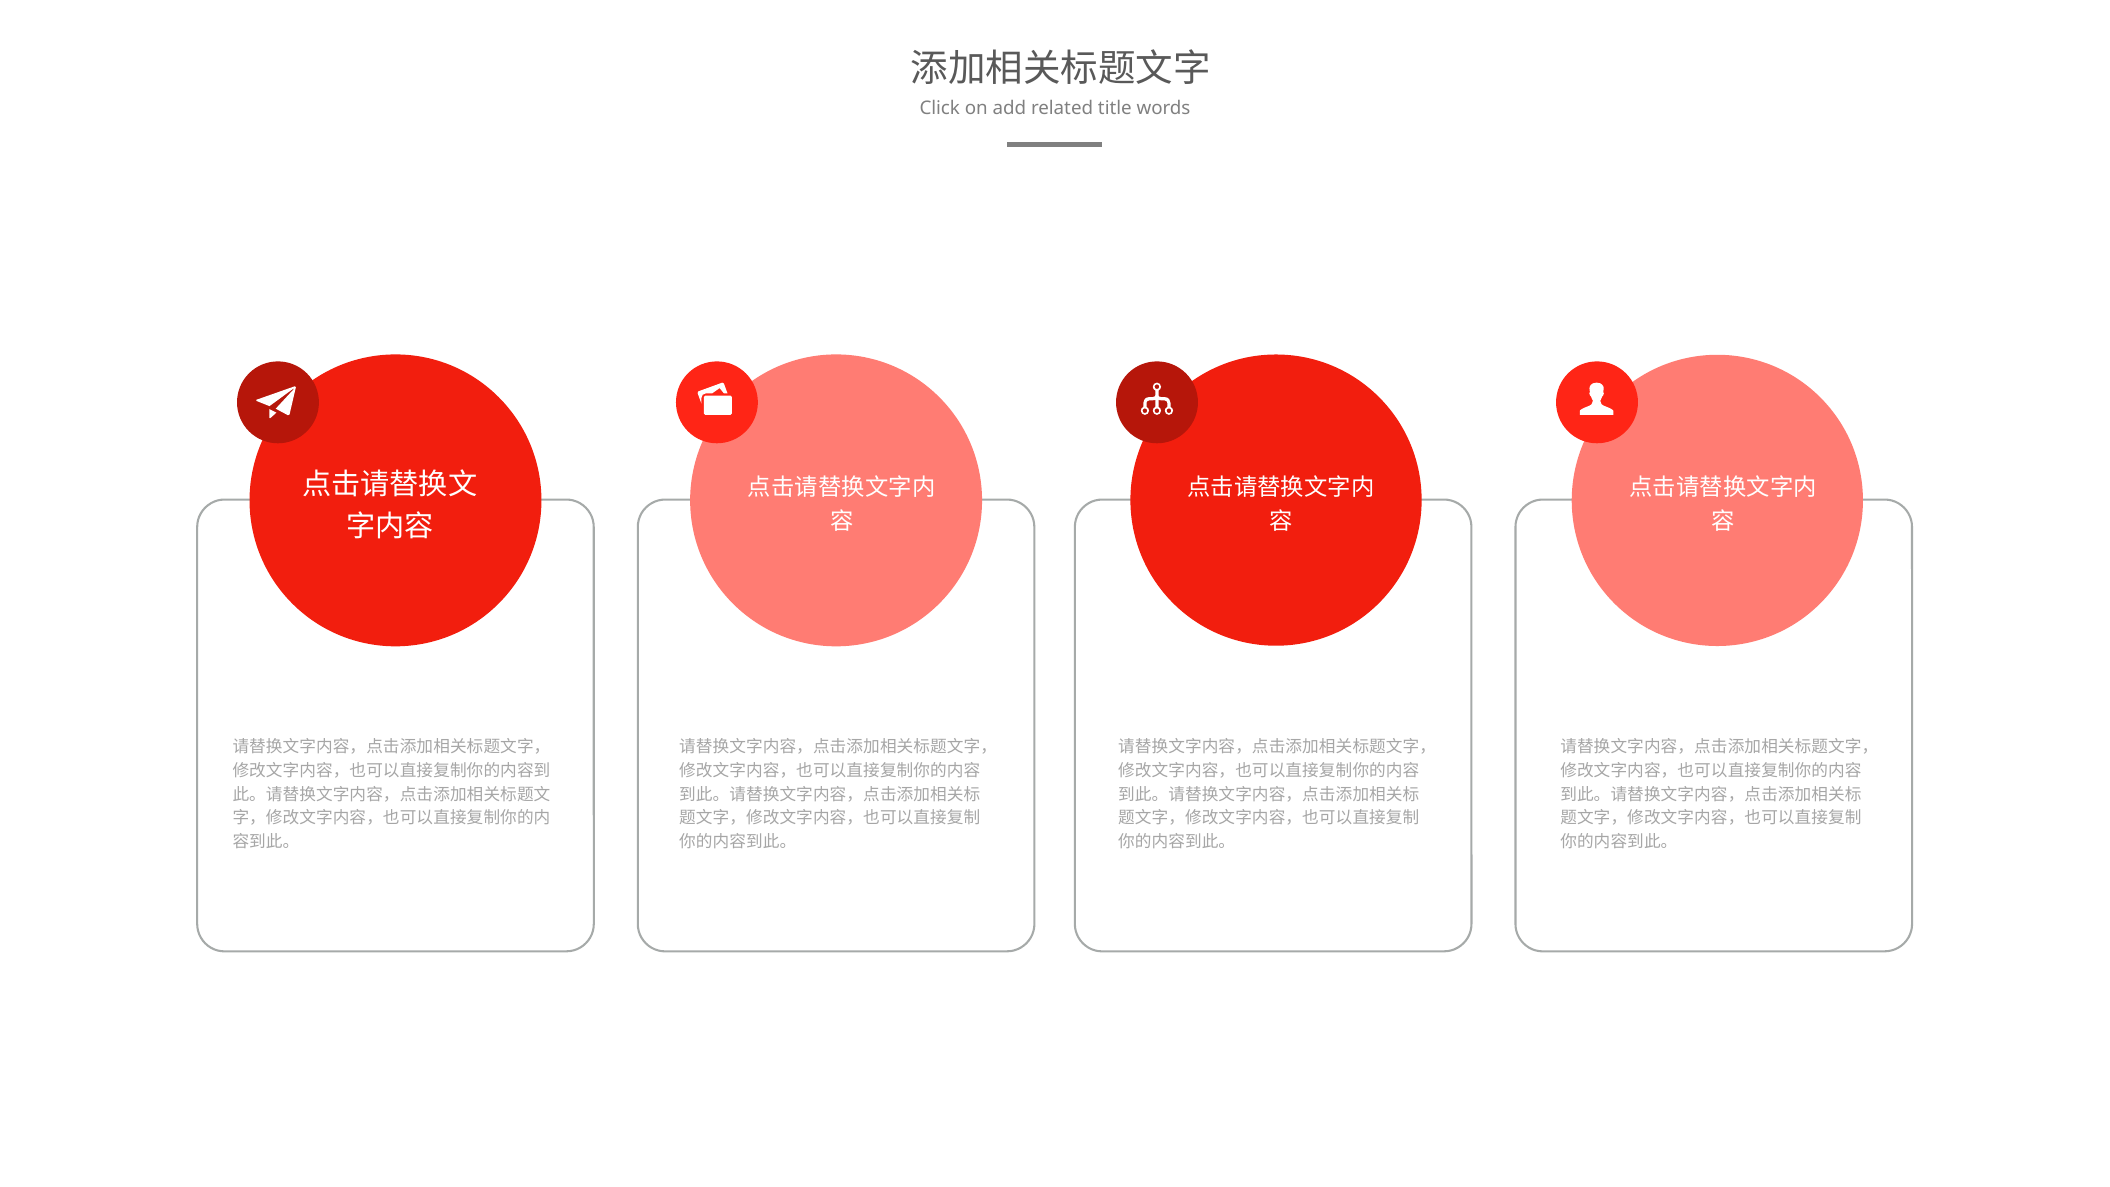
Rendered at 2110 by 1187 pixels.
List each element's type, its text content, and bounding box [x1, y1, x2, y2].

text_box 点击请替换文字内容 [276, 466, 504, 534]
text_box [1571, 354, 1863, 647]
text_box [1116, 361, 1198, 444]
text_box 点击请替换文字内容 [1617, 466, 1829, 534]
text_box 请替换文字内容，点击添加相关标题文字，修改文字内容，也可以直接复制你的内容到此。请替换文字内容，点击添加相关标题文字，修改文字内容，也可以直接复制你的内容到此。 [1118, 693, 1433, 890]
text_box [675, 361, 758, 444]
text_box 添加相关标题文字 [877, 37, 1245, 95]
text_box [1140, 382, 1174, 415]
text_box [690, 354, 983, 647]
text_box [1556, 361, 1638, 444]
text_box [637, 499, 1035, 952]
text_box [1074, 499, 1472, 952]
text_box [197, 499, 594, 952]
text_box 点击请替换文字内容 [1175, 466, 1387, 534]
text_box [1515, 499, 1913, 952]
text_box 请替换文字内容，点击添加相关标题文字，修改文字内容，也可以直接复制你的内容到此。请替换文字内容，点击添加相关标题文字，修改文字内容，也可以直接复制你的内容到此。 [679, 693, 994, 890]
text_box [236, 361, 319, 444]
text_box 请替换文字内容，点击添加相关标题文字，修改文字内容，也可以直接复制你的内容到此。请替换文字内容，点击添加相关标题文字，修改文字内容，也可以直接复制你的内容到此。 [1560, 693, 1875, 890]
text_box [249, 354, 542, 647]
text_box Click on add related title words [877, 89, 1232, 124]
text_box [1130, 354, 1422, 646]
text_box 点击请替换文字内容 [736, 466, 948, 534]
text_box 请替换文字内容，点击添加相关标题文字，修改文字内容，也可以直接复制你的内容到此。请替换文字内容，点击添加相关标题文字，修改文字内容，也可以直接复制你的内容到此。 [217, 693, 573, 890]
